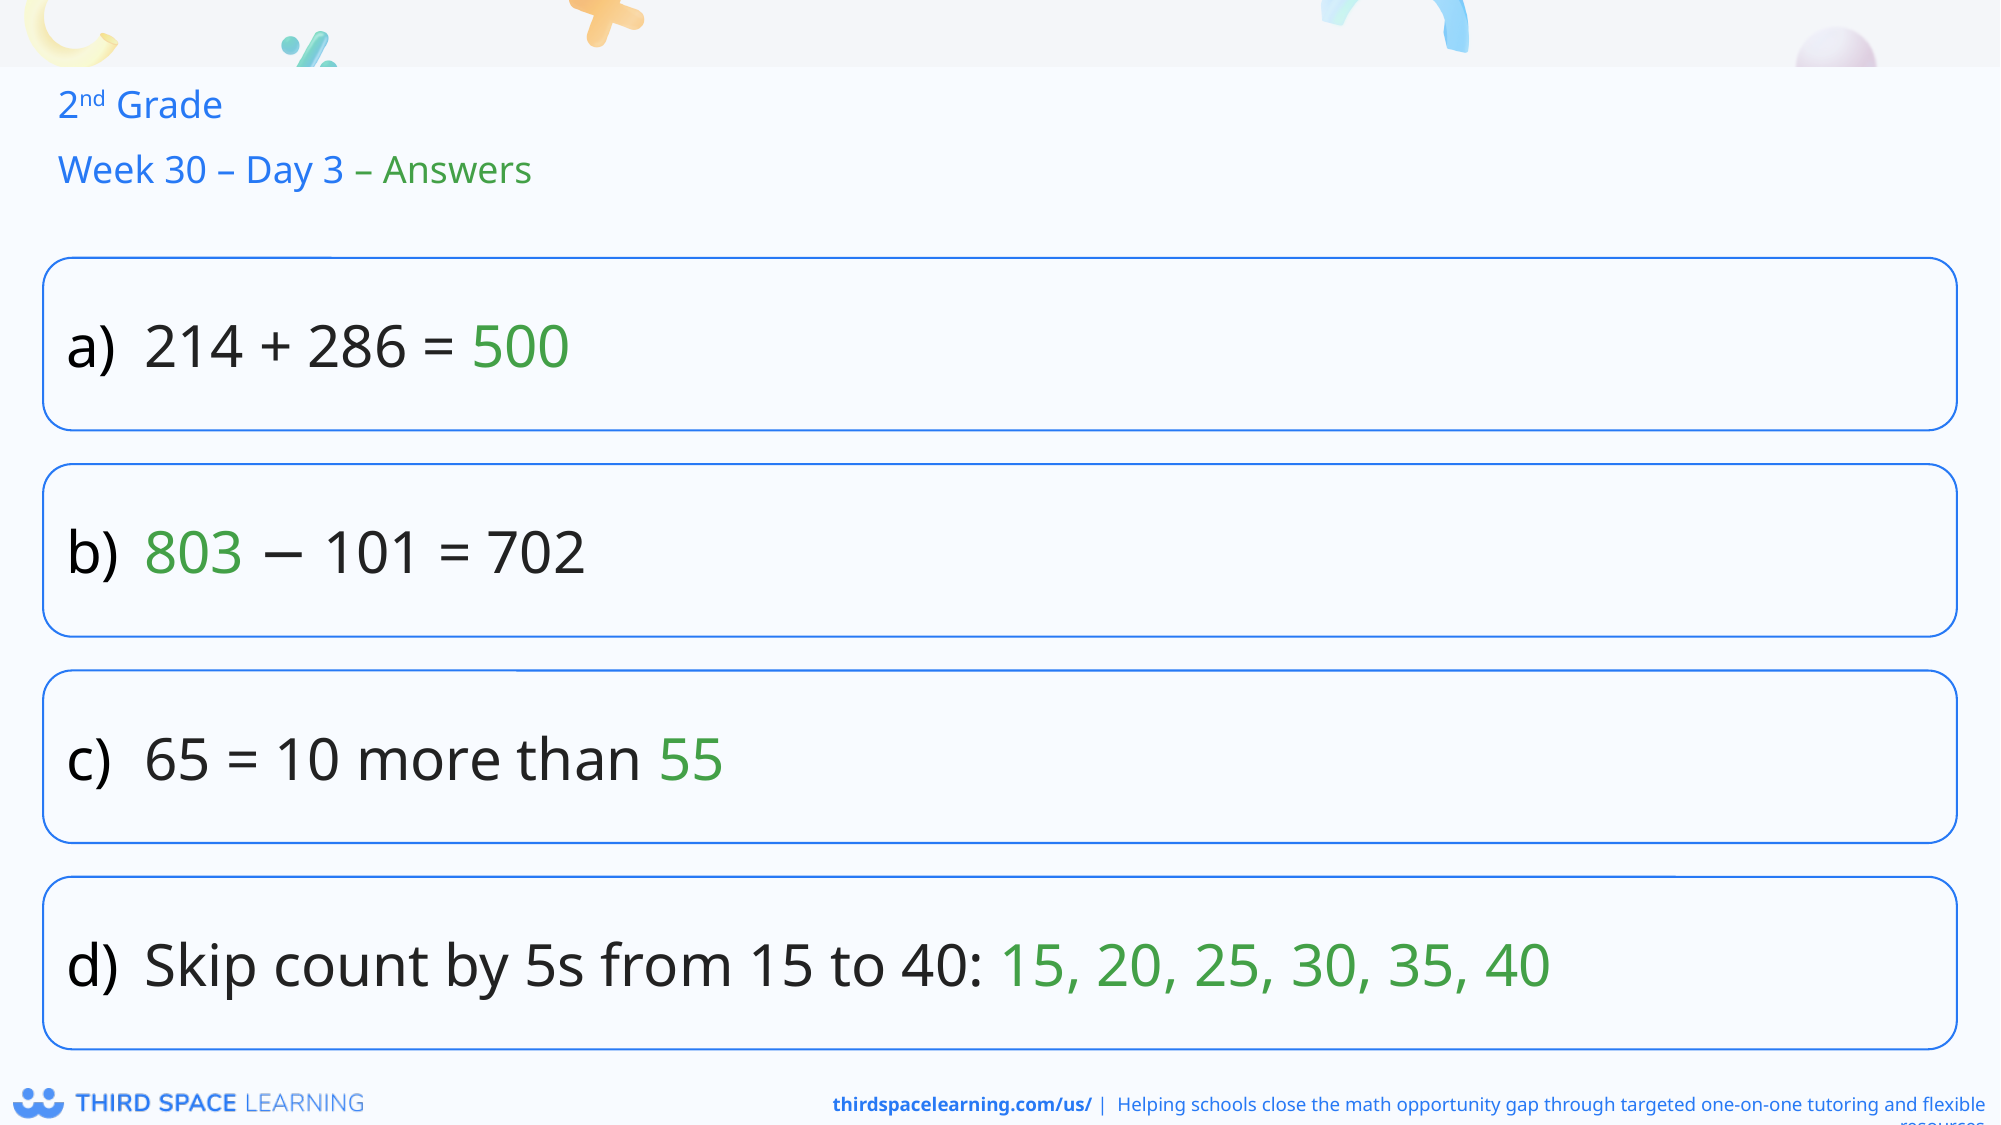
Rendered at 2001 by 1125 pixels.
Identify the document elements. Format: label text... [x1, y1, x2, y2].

picture [0, 0, 2000, 67]
list 214 + 286 = 500 [129, 272, 1939, 416]
picture [13, 1088, 365, 1119]
text_box 2nd Grade Week 30 – Day 3 – Answers [43, 73, 705, 212]
list 65 = 10 more than 55 [129, 684, 1939, 829]
list Skip count by 5s from 15 to 40: 15, 20, 25, 30, 35, 40 [129, 891, 1939, 1035]
list 803 − 101 = 702 [129, 478, 1939, 623]
